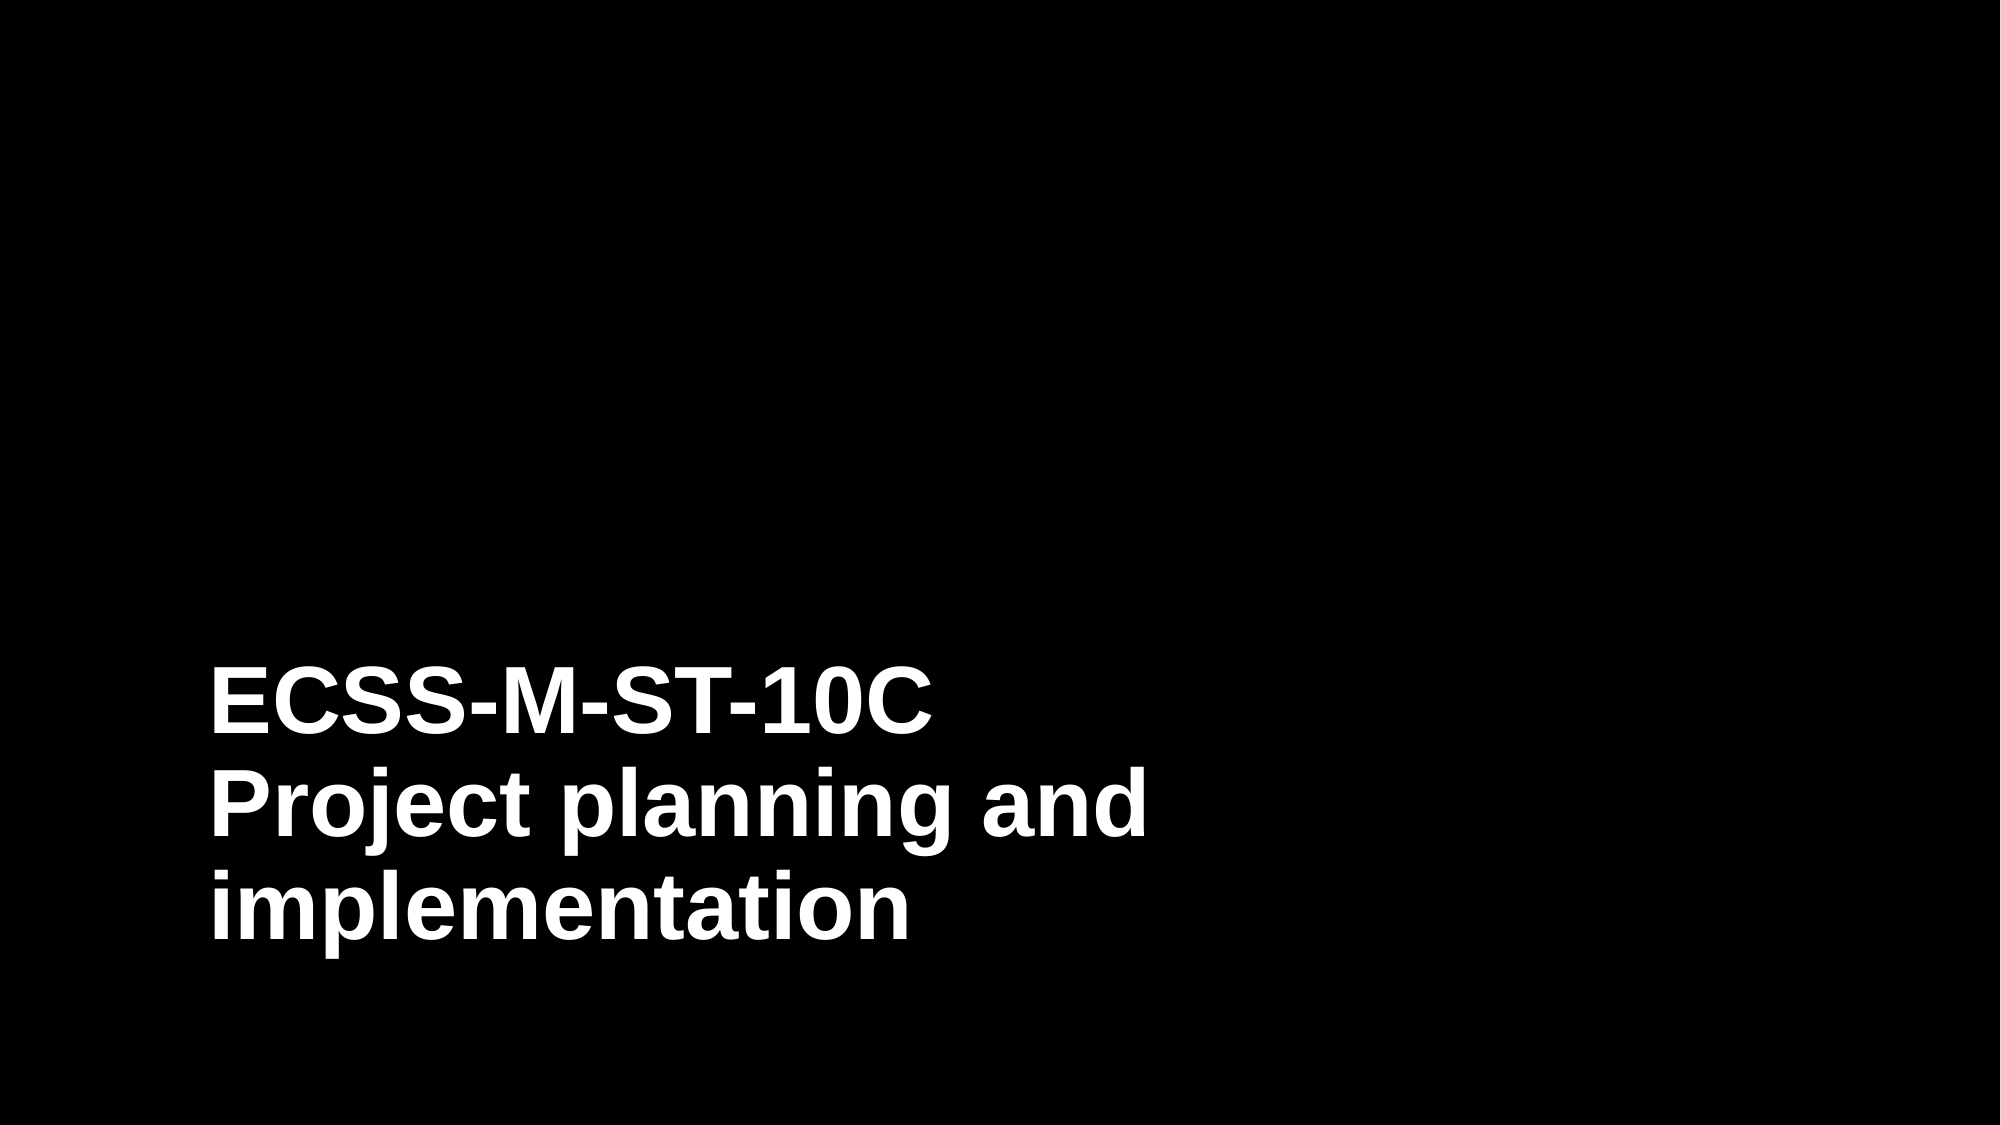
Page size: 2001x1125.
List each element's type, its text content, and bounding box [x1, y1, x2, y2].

title ECSS-M-ST-10C Project planning and implementation [193, 640, 1182, 971]
